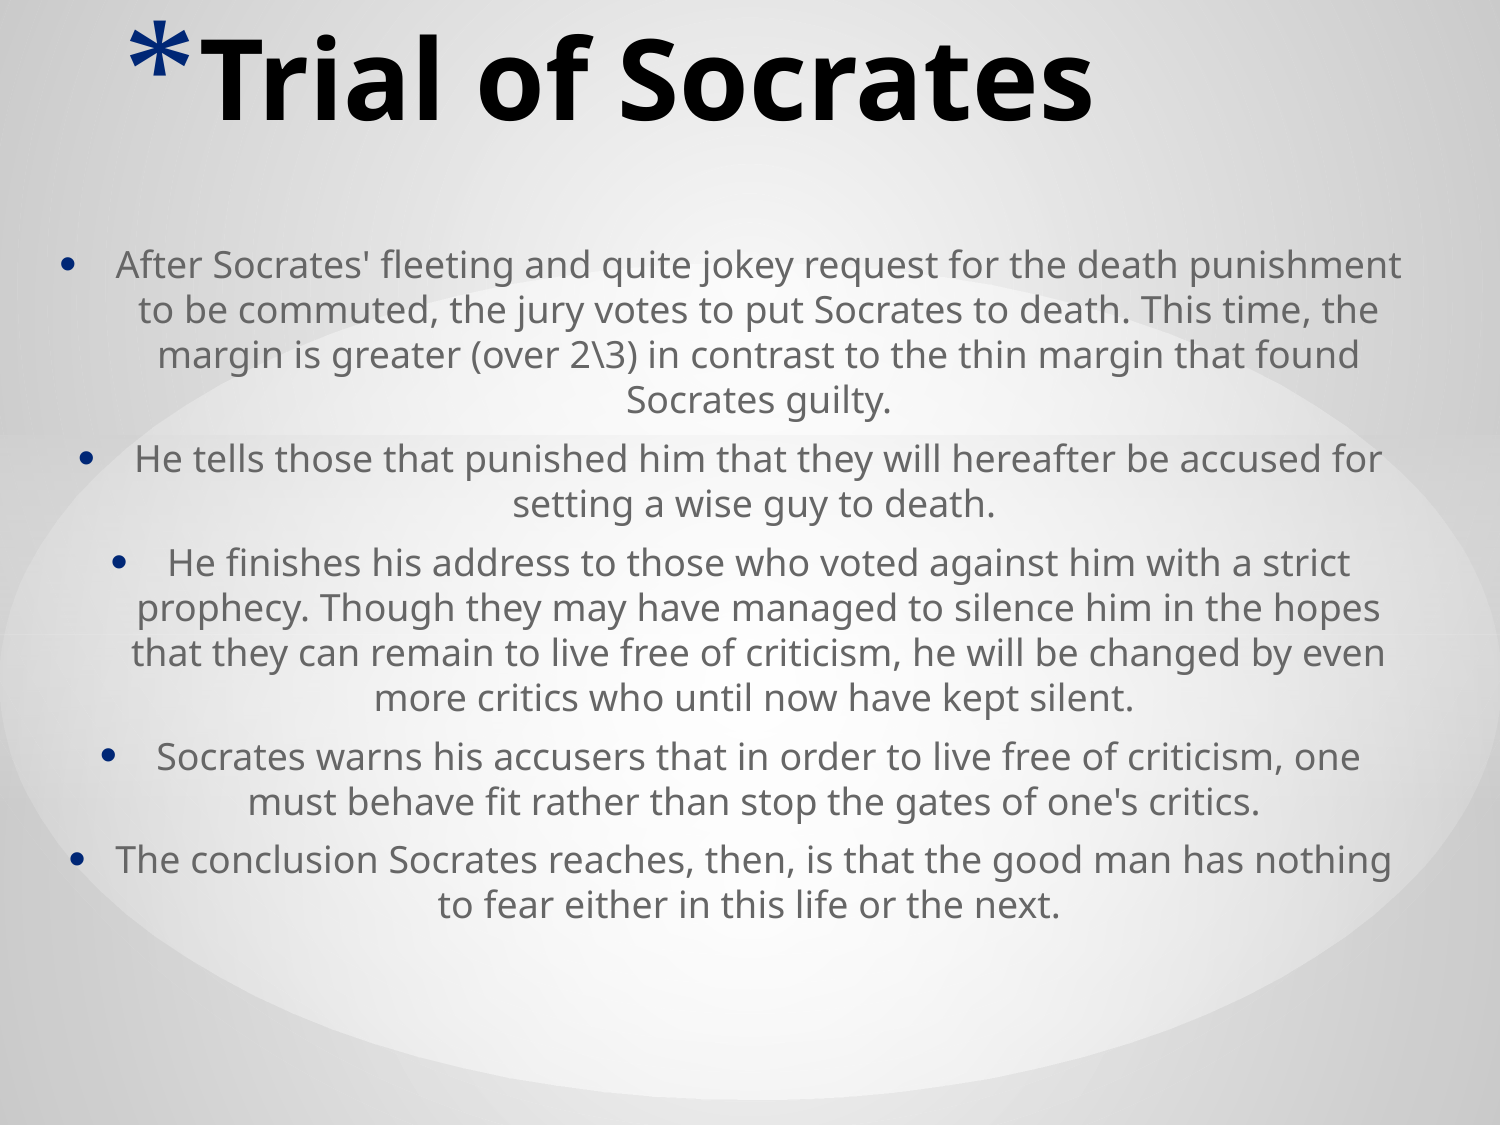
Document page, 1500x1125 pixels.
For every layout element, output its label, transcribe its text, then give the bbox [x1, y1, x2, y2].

title Trial of Socrates [12, 0, 1178, 113]
subtitle After Socrates' fleeting and quite jokey request for the death punishment to be commuted, the jury votes to put Socrates to death. This time, the margin is greater (over 2\3) in contrast to the thin margin that found Socrates guilty. He tells those that punished him that they will hereafter be accused for setting a wise guy to death. He finishes his address to those who voted against him with a strict prophecy. Though they may have managed to silence him in the hopes that they can remain to live free of criticism, he will be changed by even more critics who until now have kept silent. Socrates warns his accusers that in order to live free of criticism, one must behave fit rather than stop the gates of one's critics. The conclusion Socrates reaches, then, is that the good man has nothing to fear either in this life or the next. [37, 174, 1425, 1113]
